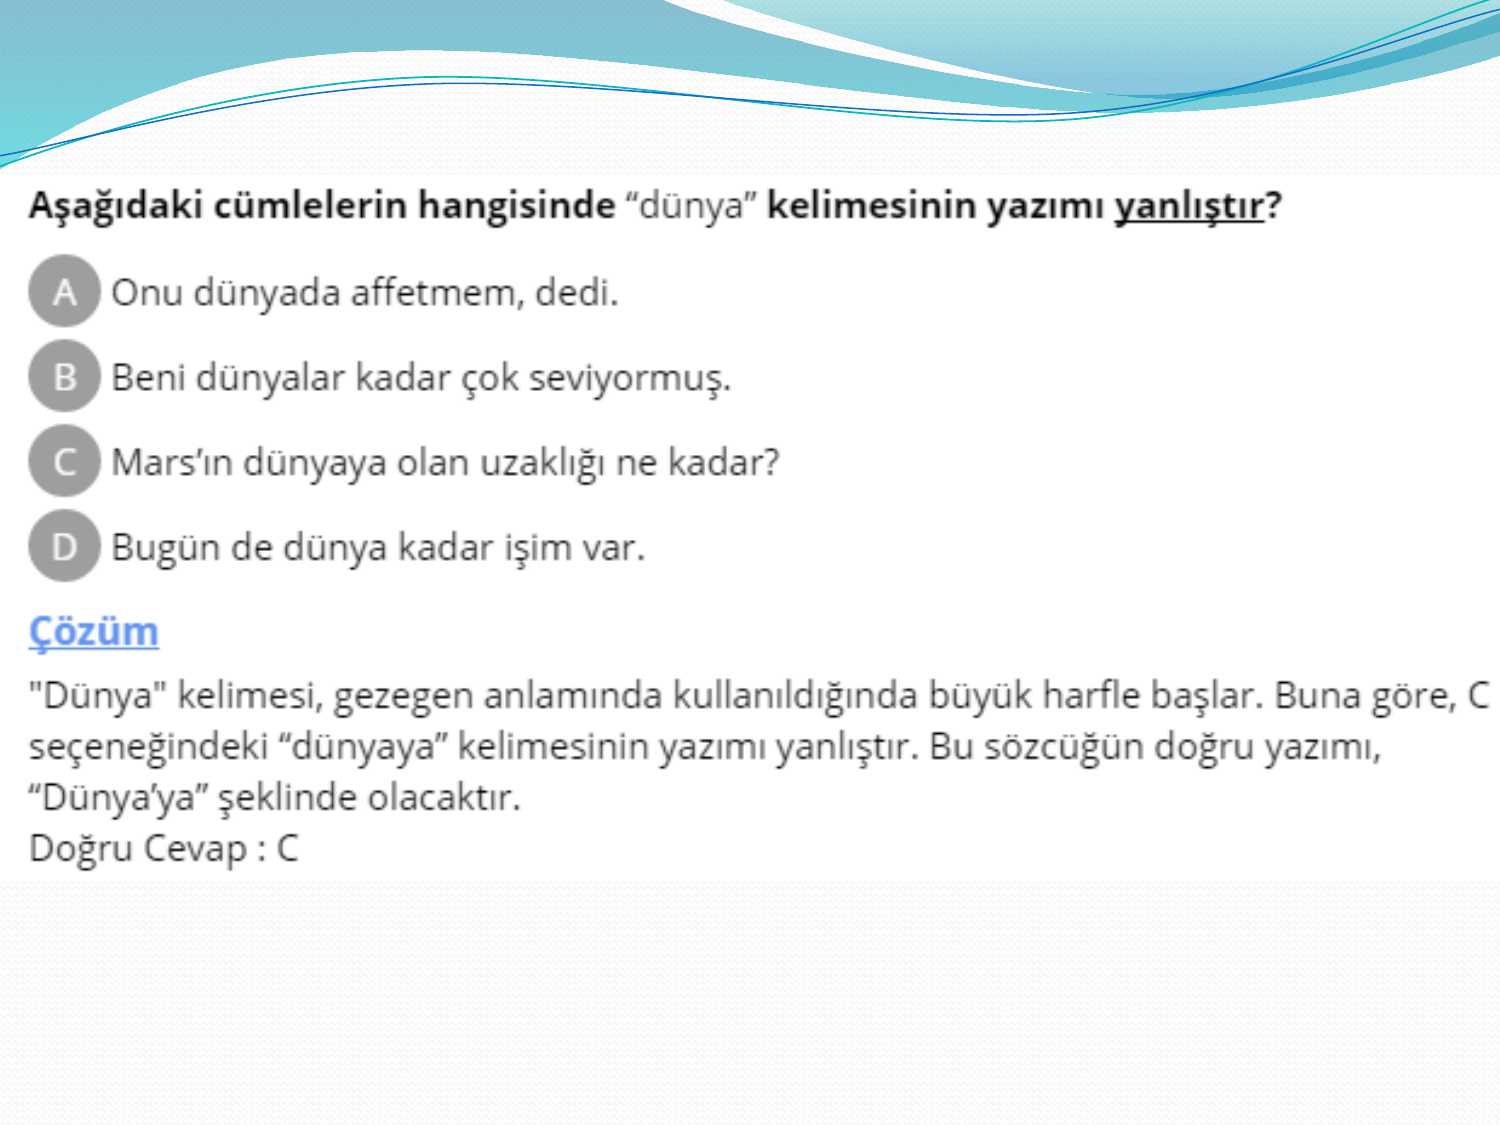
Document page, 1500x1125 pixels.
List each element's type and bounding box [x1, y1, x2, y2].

picture [0, 175, 1500, 882]
